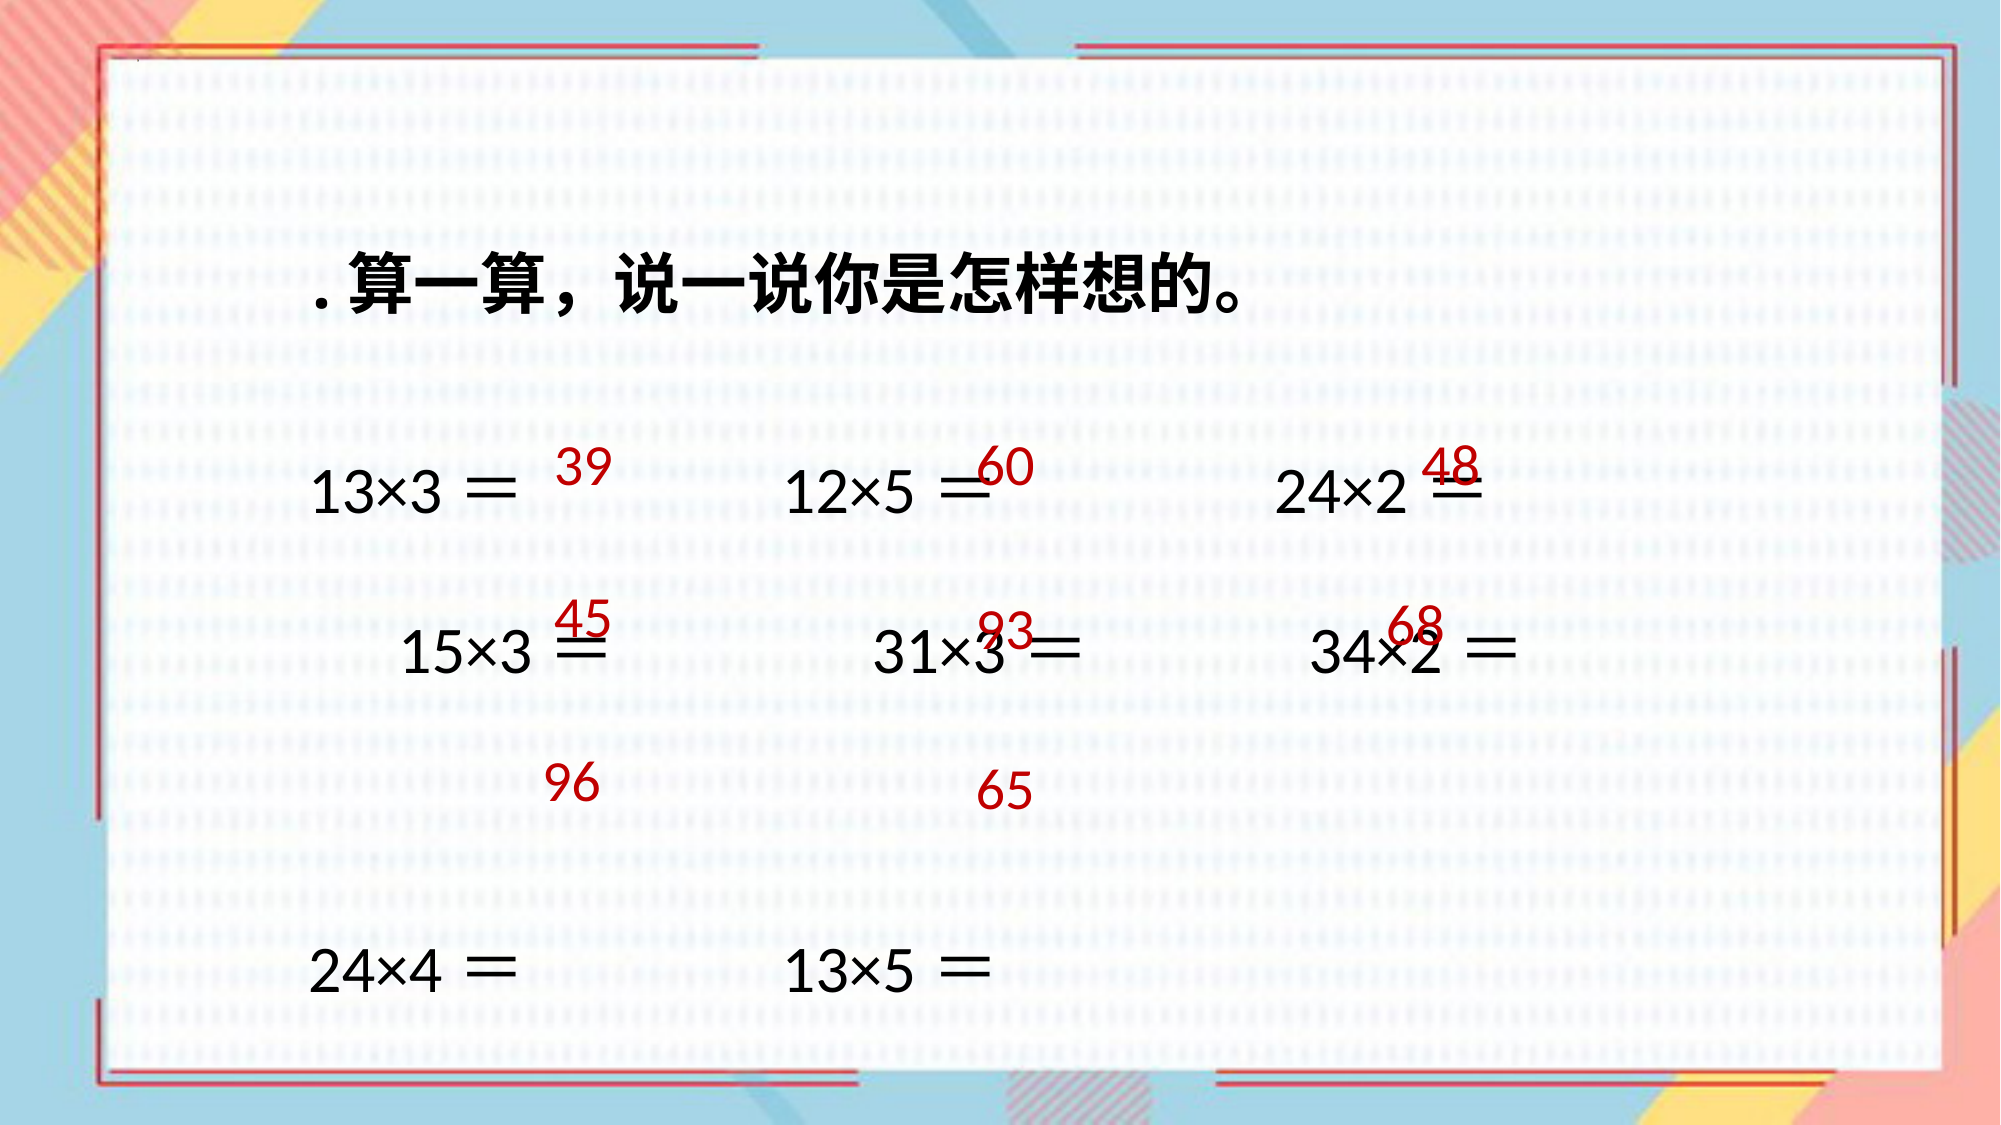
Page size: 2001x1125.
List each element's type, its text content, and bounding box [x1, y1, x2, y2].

text_box 13×3＝ 12×5＝ 24×2＝ 15×3＝ 31×3＝ 34×2＝ 24×4＝ 13×5＝ [293, 359, 1595, 1014]
text_box 48 [1406, 419, 1527, 505]
text_box .算一算，说一说你是怎样想的。 [297, 234, 1646, 329]
text_box 45 [538, 571, 660, 657]
text_box 96 [527, 735, 648, 821]
picture [0, 0, 2001, 1125]
text_box 93 [960, 583, 1082, 669]
text_box 60 [960, 419, 1082, 505]
text_box 65 [960, 743, 1082, 829]
text_box 68 [1371, 579, 1492, 665]
text_box 39 [538, 419, 660, 505]
